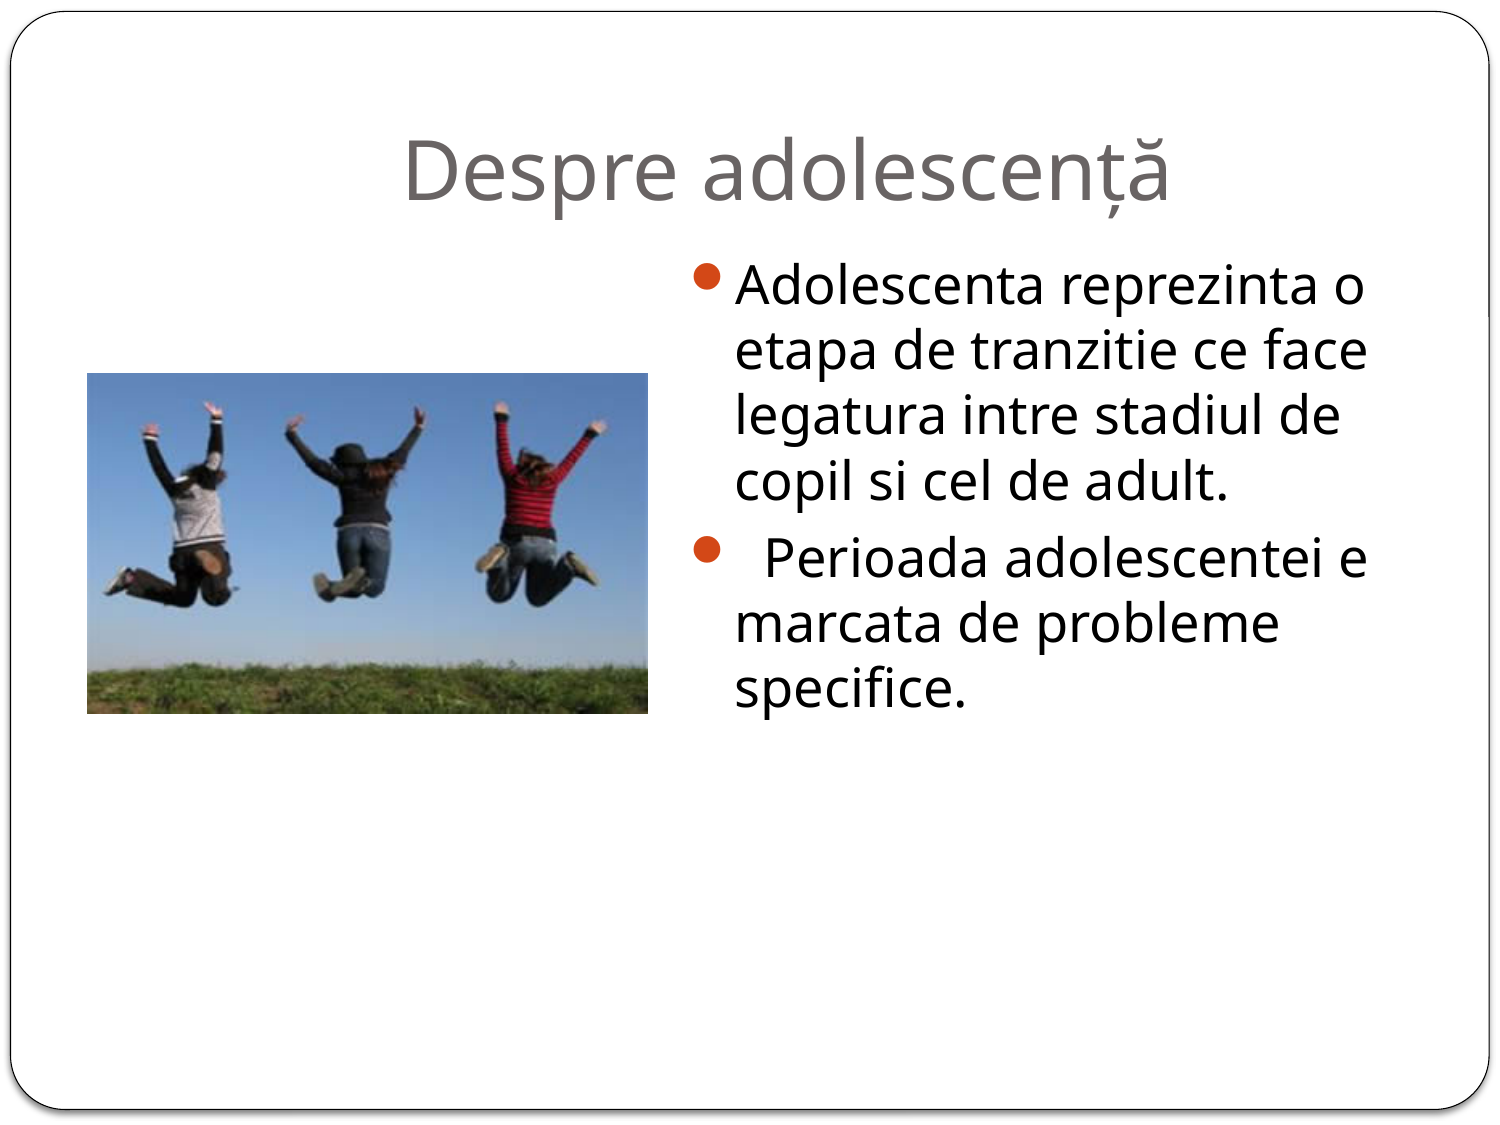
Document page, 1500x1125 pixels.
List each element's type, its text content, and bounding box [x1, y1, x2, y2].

picture [87, 373, 648, 714]
list Adolescenta reprezinta o etapa de tranzitie ce face legatura intre stadiul de copil si cel de adult. Perioada adolescentei e marcata de probleme specifice. [675, 243, 1425, 988]
title Despre adolescență [150, 45, 1425, 233]
